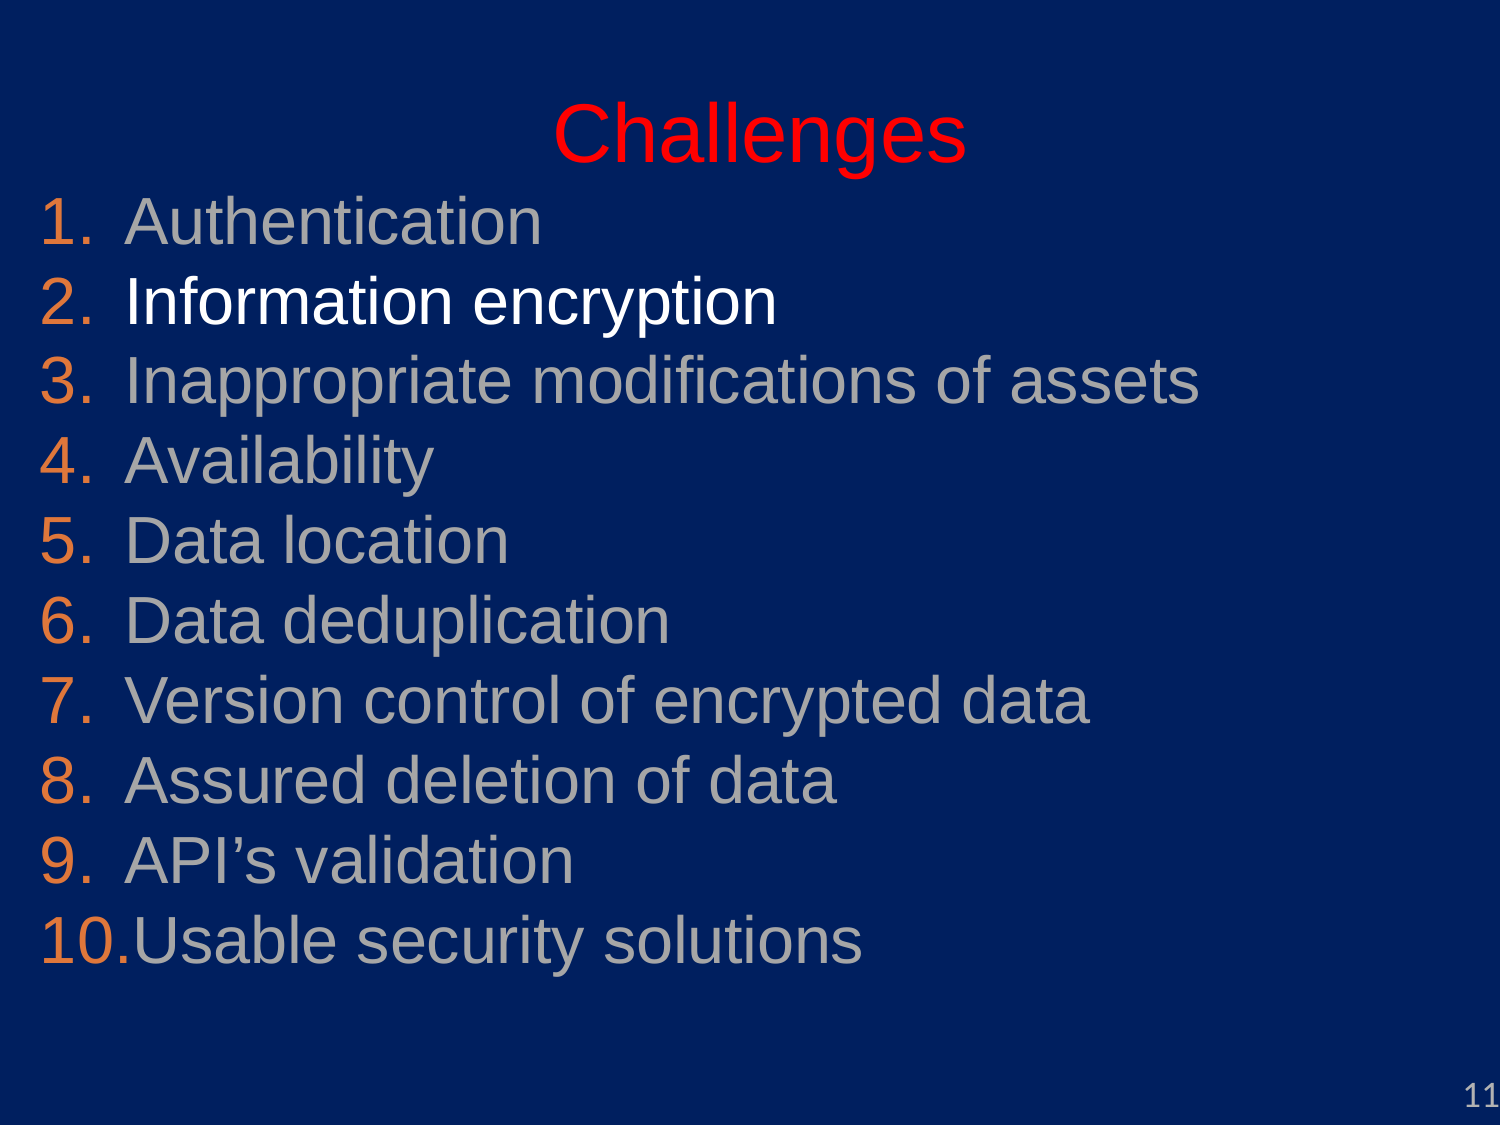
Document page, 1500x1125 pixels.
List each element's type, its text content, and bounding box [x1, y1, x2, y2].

title Challenges [44, 53, 1456, 267]
text_box Authentication Information encryption Inappropriate modifications of assets Availability Data location Data deduplication Version control of encrypted data Assured deletion of data API’s validation Usable security solutions [37, 177, 1226, 978]
slide_number 11 [1437, 1069, 1500, 1125]
